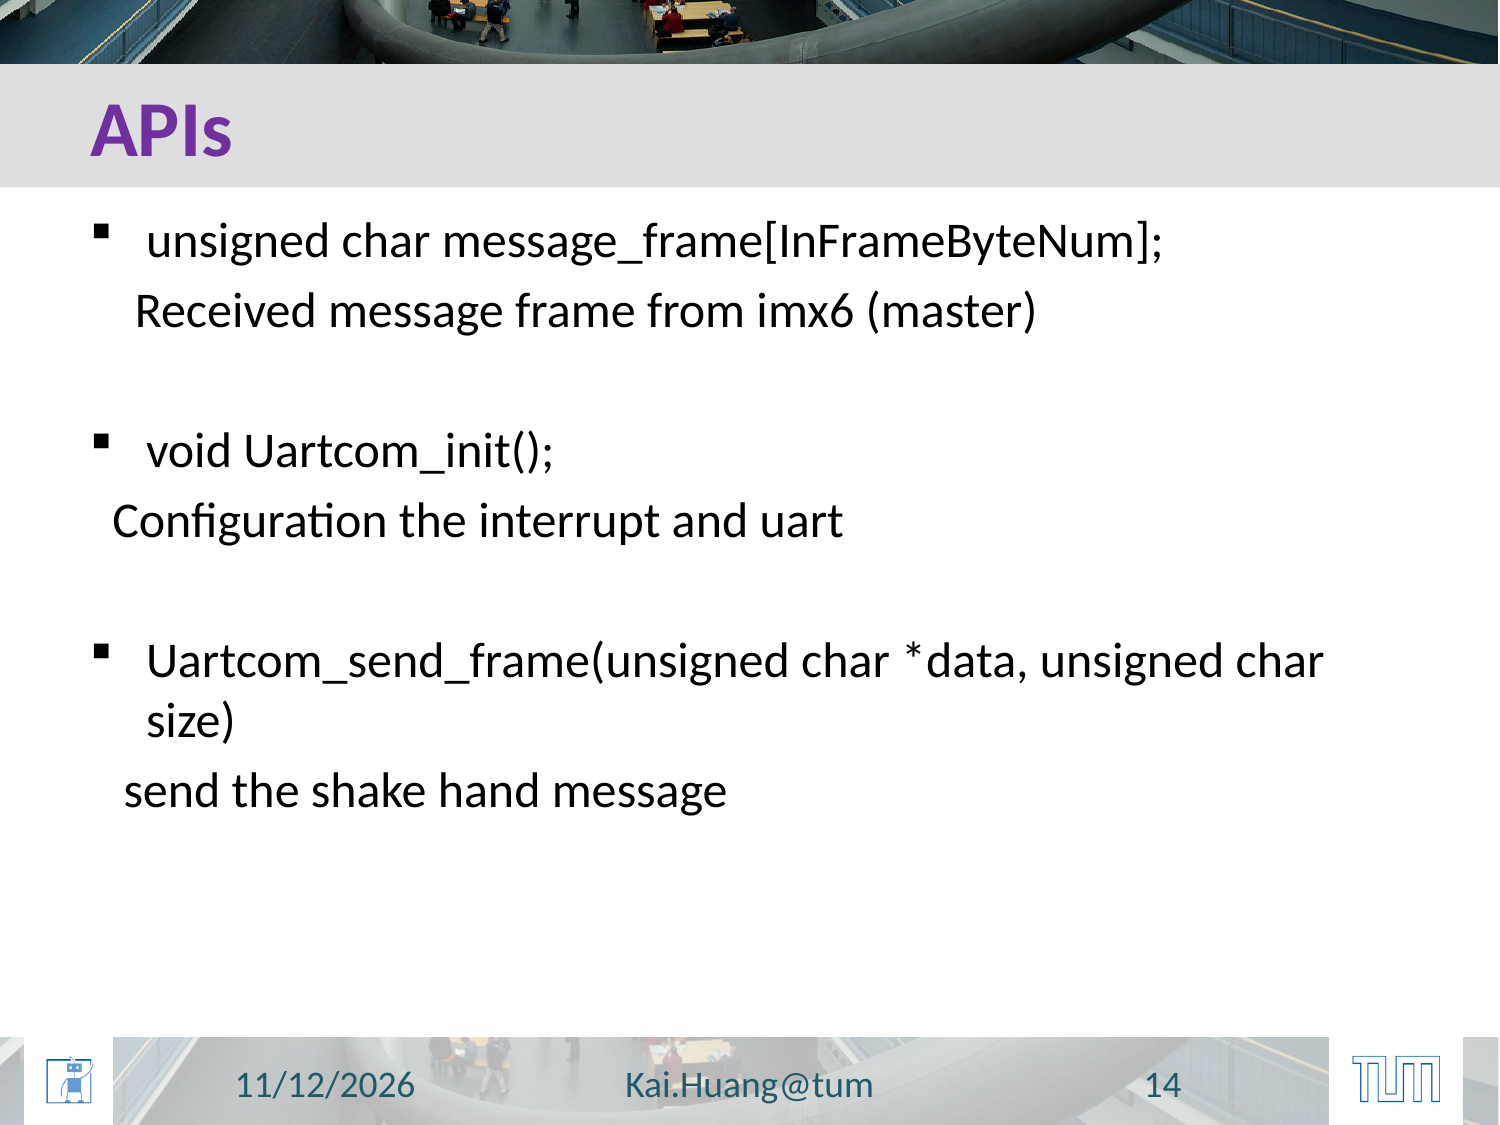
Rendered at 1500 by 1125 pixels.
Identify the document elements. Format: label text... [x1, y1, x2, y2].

picture [0, 0, 1500, 64]
title APIs [75, 62, 1425, 188]
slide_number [162, 1052, 488, 1113]
slide_number 14 [1012, 1052, 1313, 1113]
footer Kai.Huang@tum [512, 1052, 988, 1113]
list unsigned char message_frame[InFrameByteNum]; Received message frame from imx6 (master) void Uartcom_init(); Configuration the interrupt and uart Uartcom_send_frame(unsigned char *data, unsigned char size) send the shake hand message [75, 200, 1425, 1025]
picture [0, 1032, 1500, 1125]
